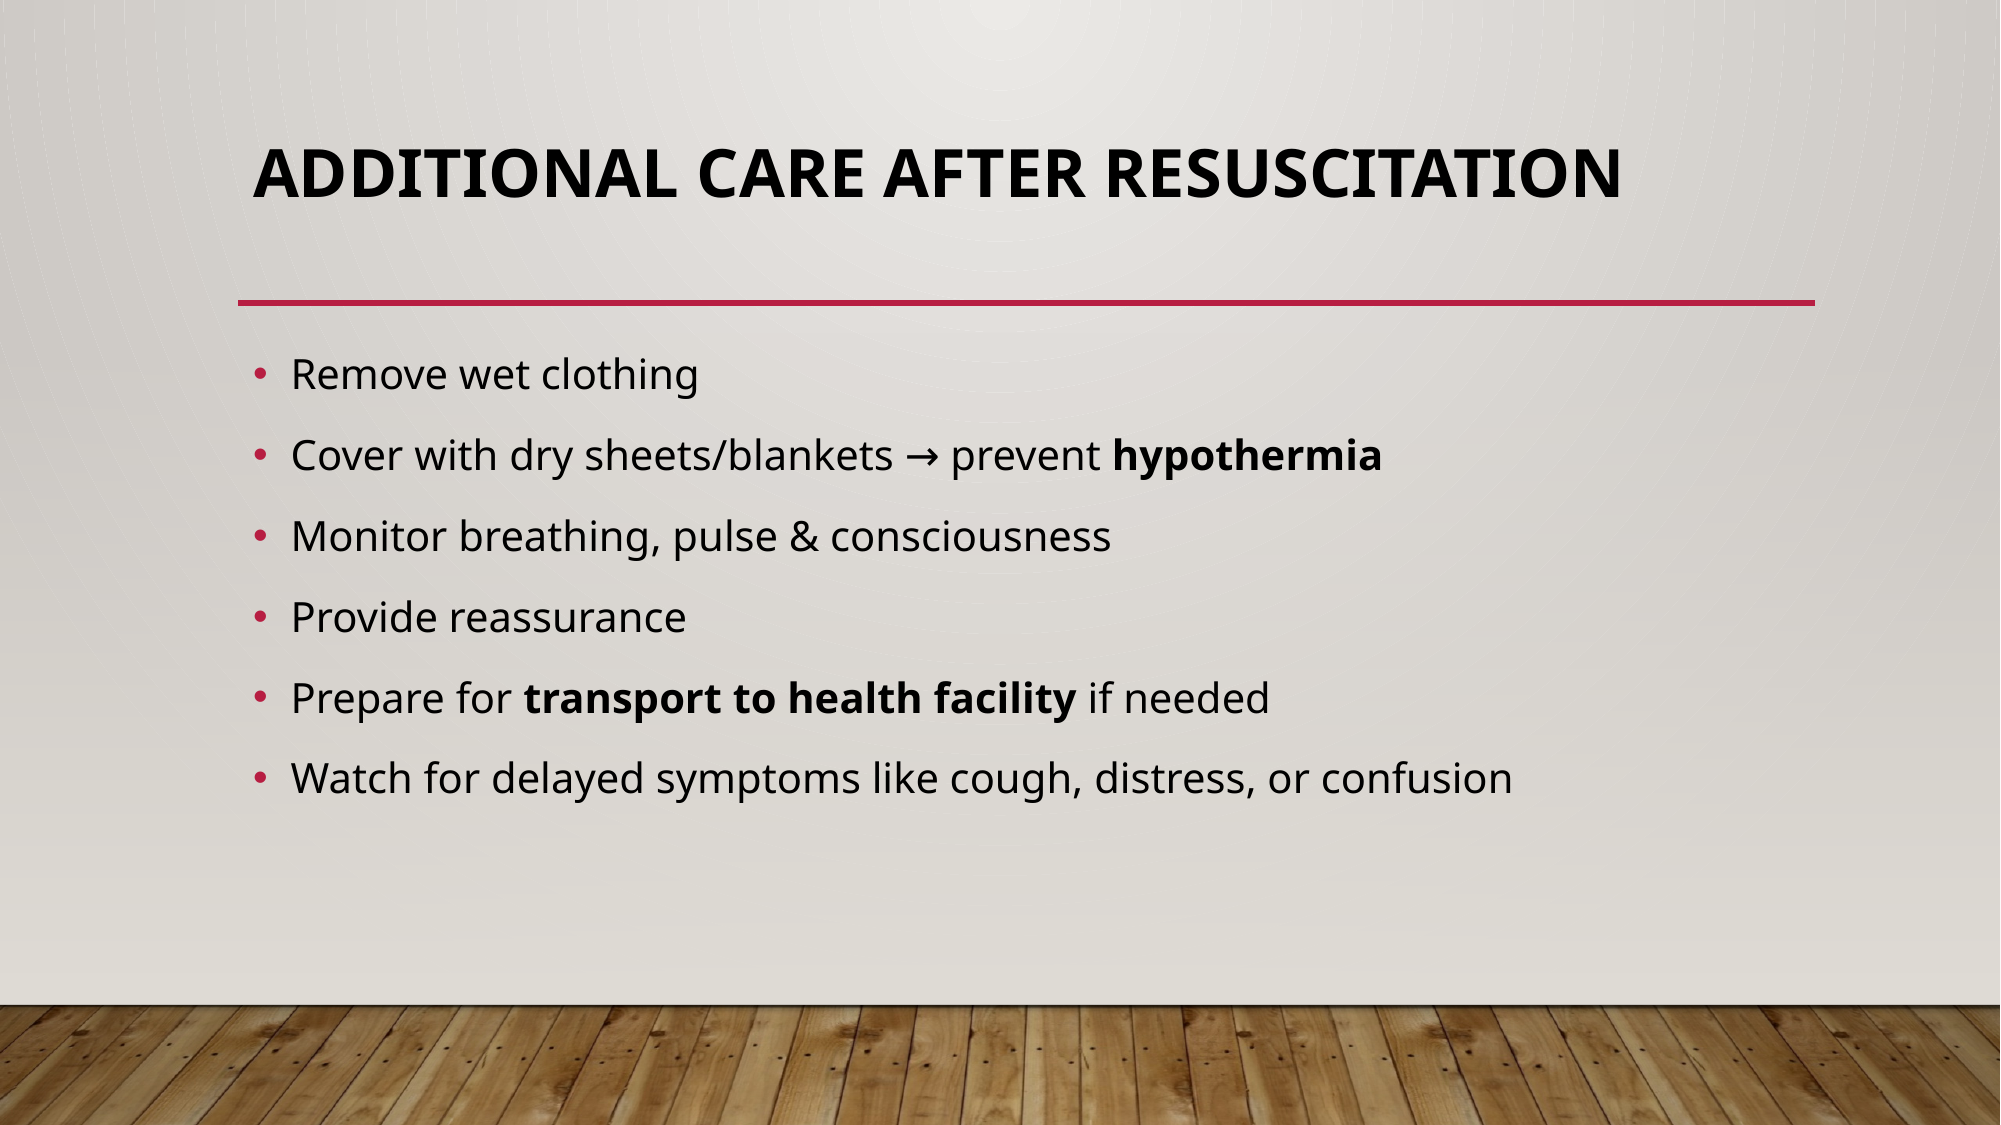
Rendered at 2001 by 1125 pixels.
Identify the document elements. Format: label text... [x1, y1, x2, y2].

picture [0, 1005, 2000, 1125]
title Additional Care After Resuscitation [238, 131, 1814, 305]
list Remove wet clothing Cover with dry sheets/blankets → prevent hypothermia Monitor breathing, pulse & consciousness Provide reassurance Prepare for transport to health facility if needed Watch for delayed symptoms like cough, distress, or confusion [238, 330, 1814, 897]
